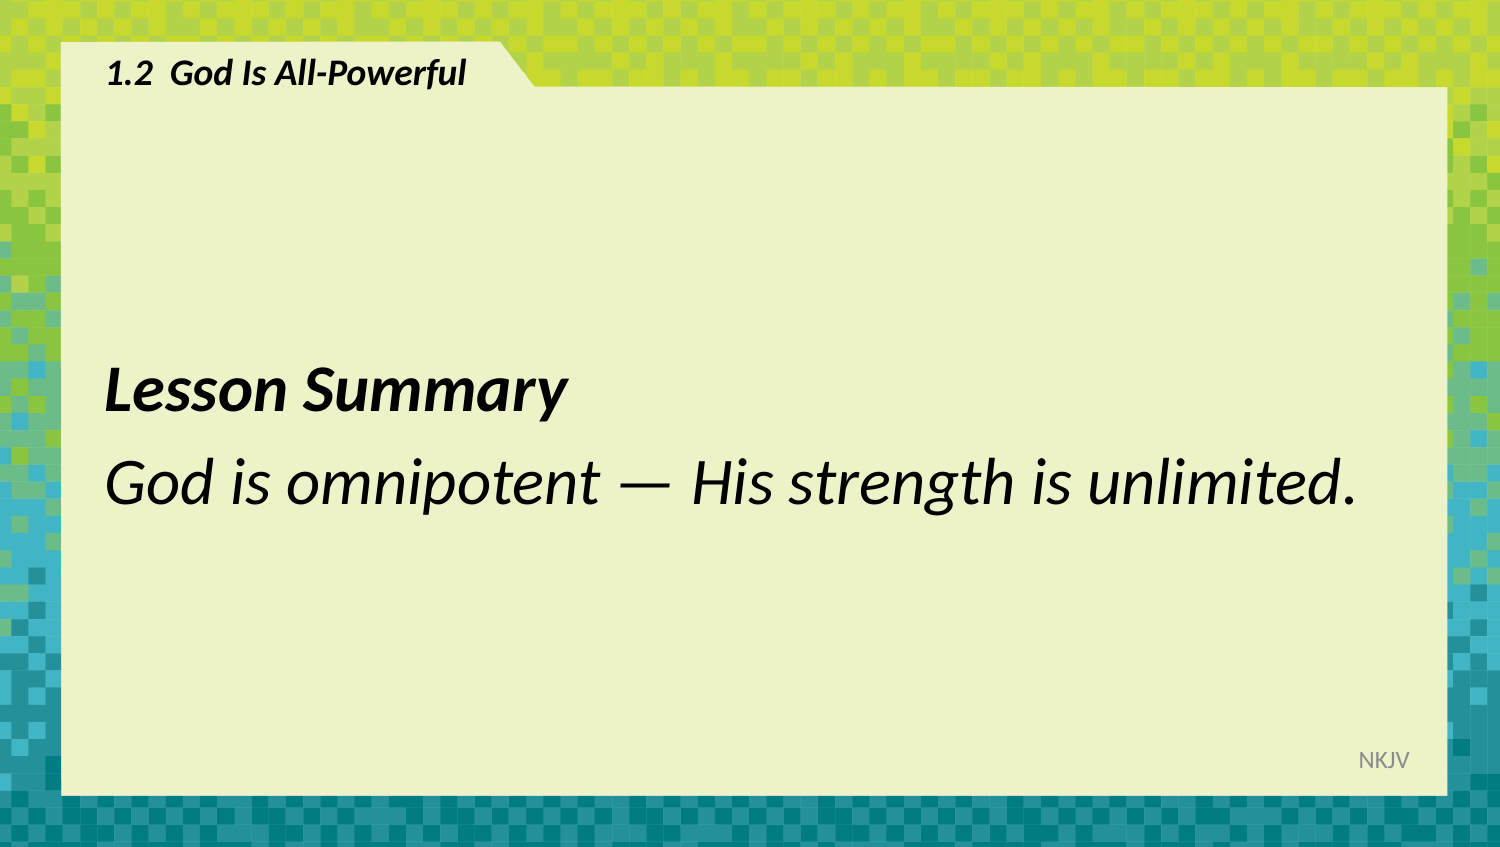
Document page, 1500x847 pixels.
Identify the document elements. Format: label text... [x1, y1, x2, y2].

footer NKJV [950, 736, 1425, 782]
picture [0, 0, 1500, 847]
title 1.2 God Is All-Powerful [89, 33, 1420, 108]
list Lesson Summary God is omnipotent — His strength is unlimited. [89, 141, 1403, 722]
